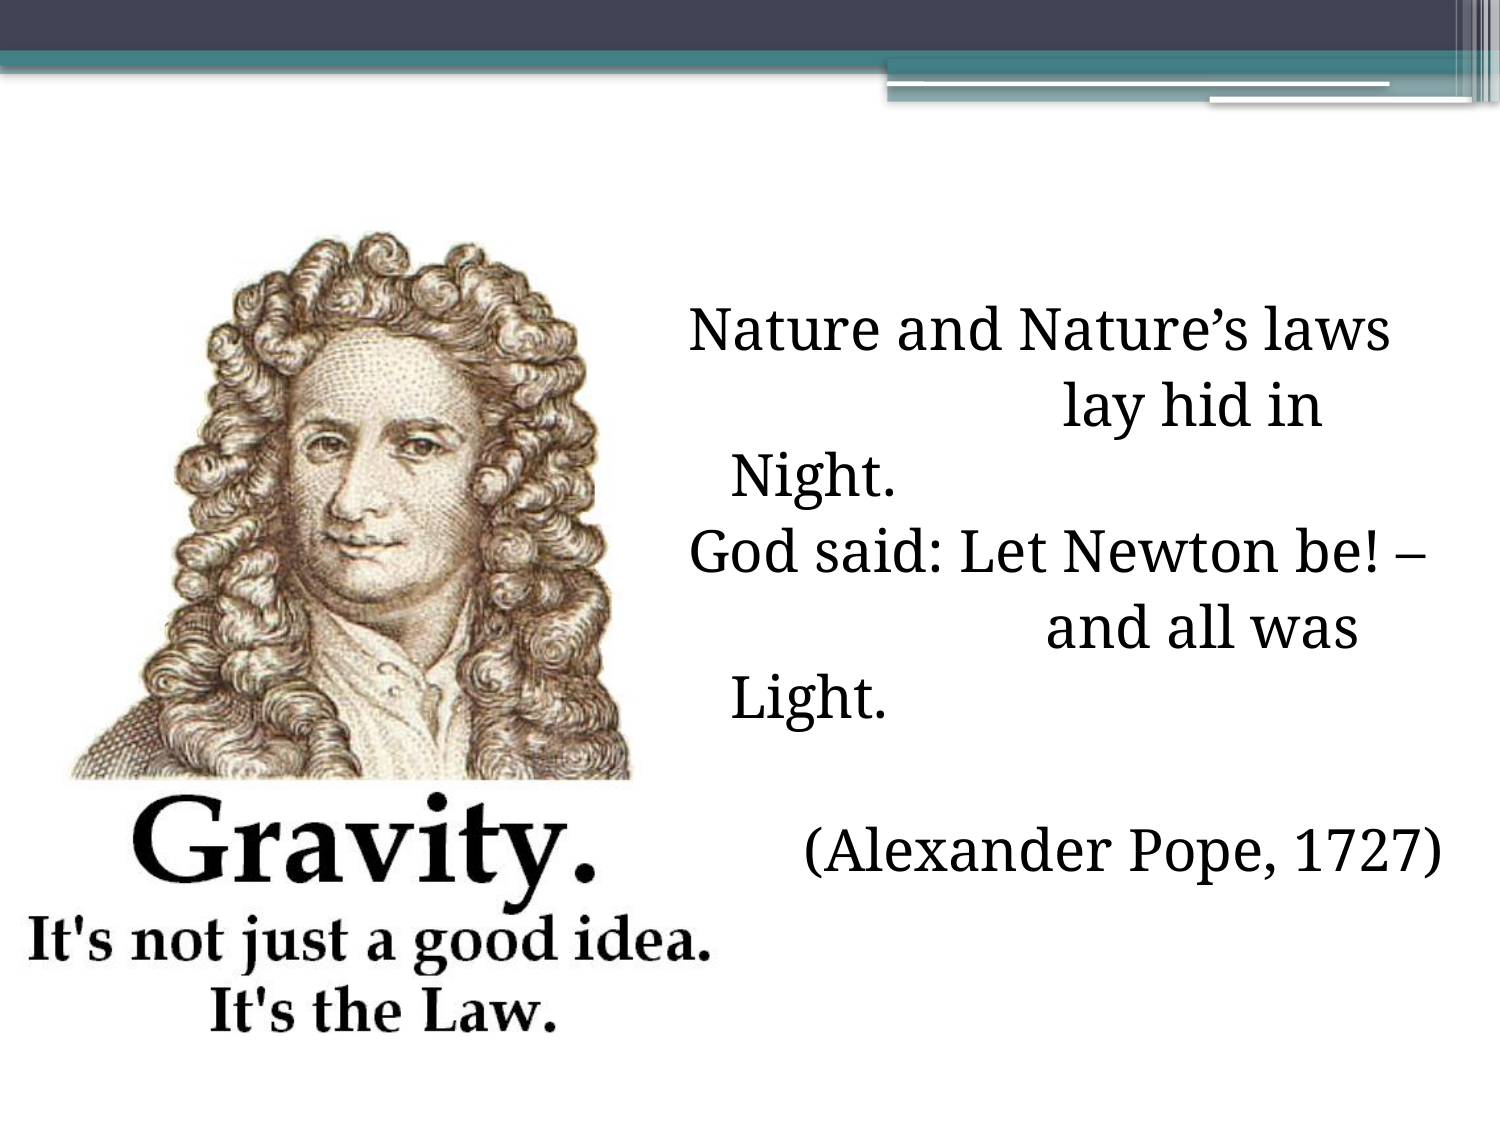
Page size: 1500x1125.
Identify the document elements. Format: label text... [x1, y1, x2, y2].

picture [0, 219, 740, 1051]
list Nature and Nature’s laws lay hid in Night. God said: Let Newton be! – and all was Light. (Alexander Pope, 1727) [655, 208, 1459, 1079]
